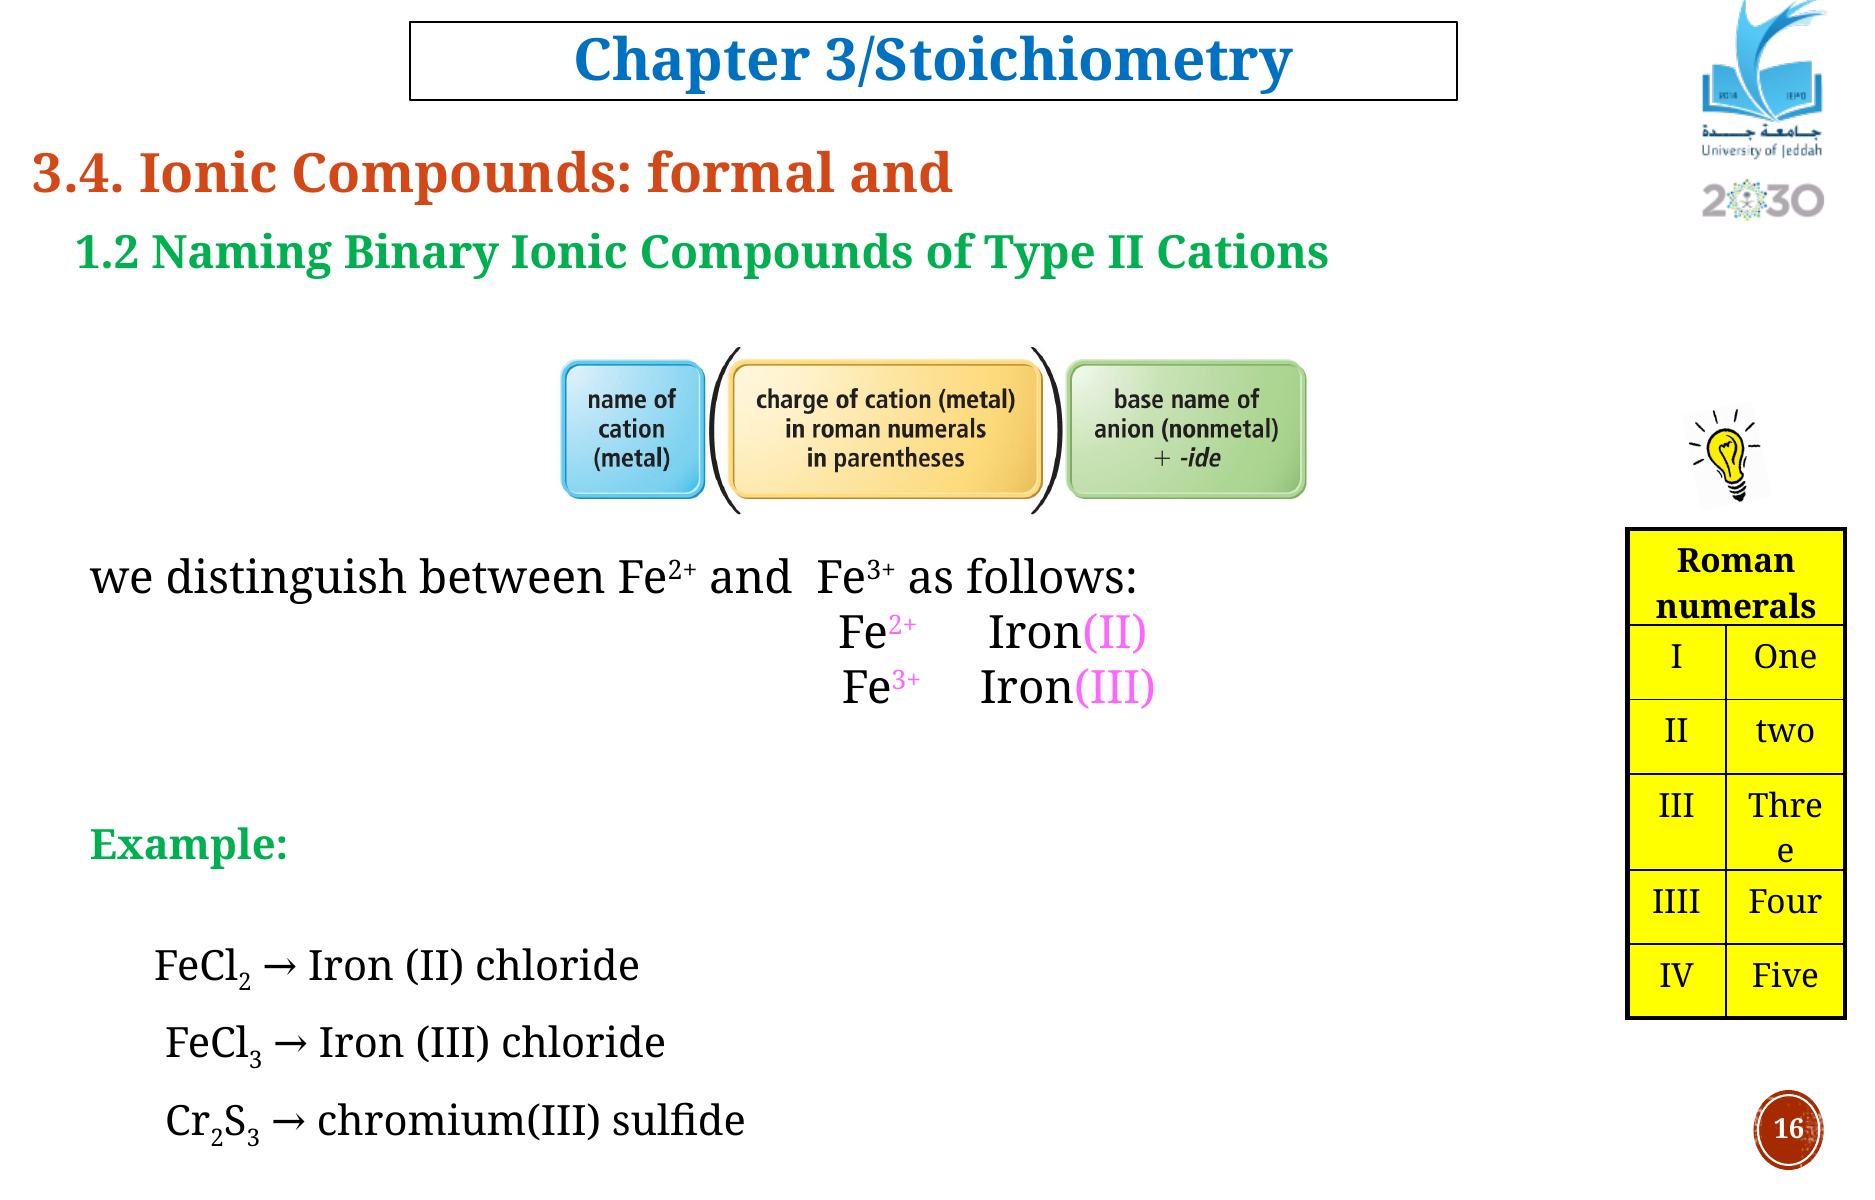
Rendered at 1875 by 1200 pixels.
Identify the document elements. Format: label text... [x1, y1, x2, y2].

picture [557, 344, 1309, 515]
table_cell One [1727, 626, 1843, 699]
table_cell IIII [1630, 871, 1725, 943]
table_cell Four [1727, 871, 1843, 943]
table_header Roman numerals [1630, 531, 1843, 624]
table_cell II [1630, 700, 1725, 773]
table_cell IV [1630, 945, 1725, 1016]
table_cell Five [1727, 945, 1843, 1016]
picture [1681, 0, 1846, 227]
text_box 1.2 Naming Binary Ionic Compounds of Type II Cations [0, 214, 1500, 285]
text_box 3.4. Ionic Compounds: formal and Naming [17, 130, 1053, 214]
table_cell I [1630, 626, 1725, 699]
picture [1682, 401, 1771, 510]
text_box we distinguish between Fe2+ and Fe3+ as follows: Fe2+ Iron(II) Fe3+ Iron(III) Example: FeCl2 → Iron (II) chloride FeCl3 → Iron (III) chloride Cr2S3 → chromium(III) sulfide [75, 390, 1875, 1200]
table_cell III [1630, 775, 1725, 869]
table_cell Three [1727, 775, 1843, 869]
text_box Chapter 3/Stoichiometry [409, 21, 1458, 101]
table_cell two [1727, 700, 1843, 773]
